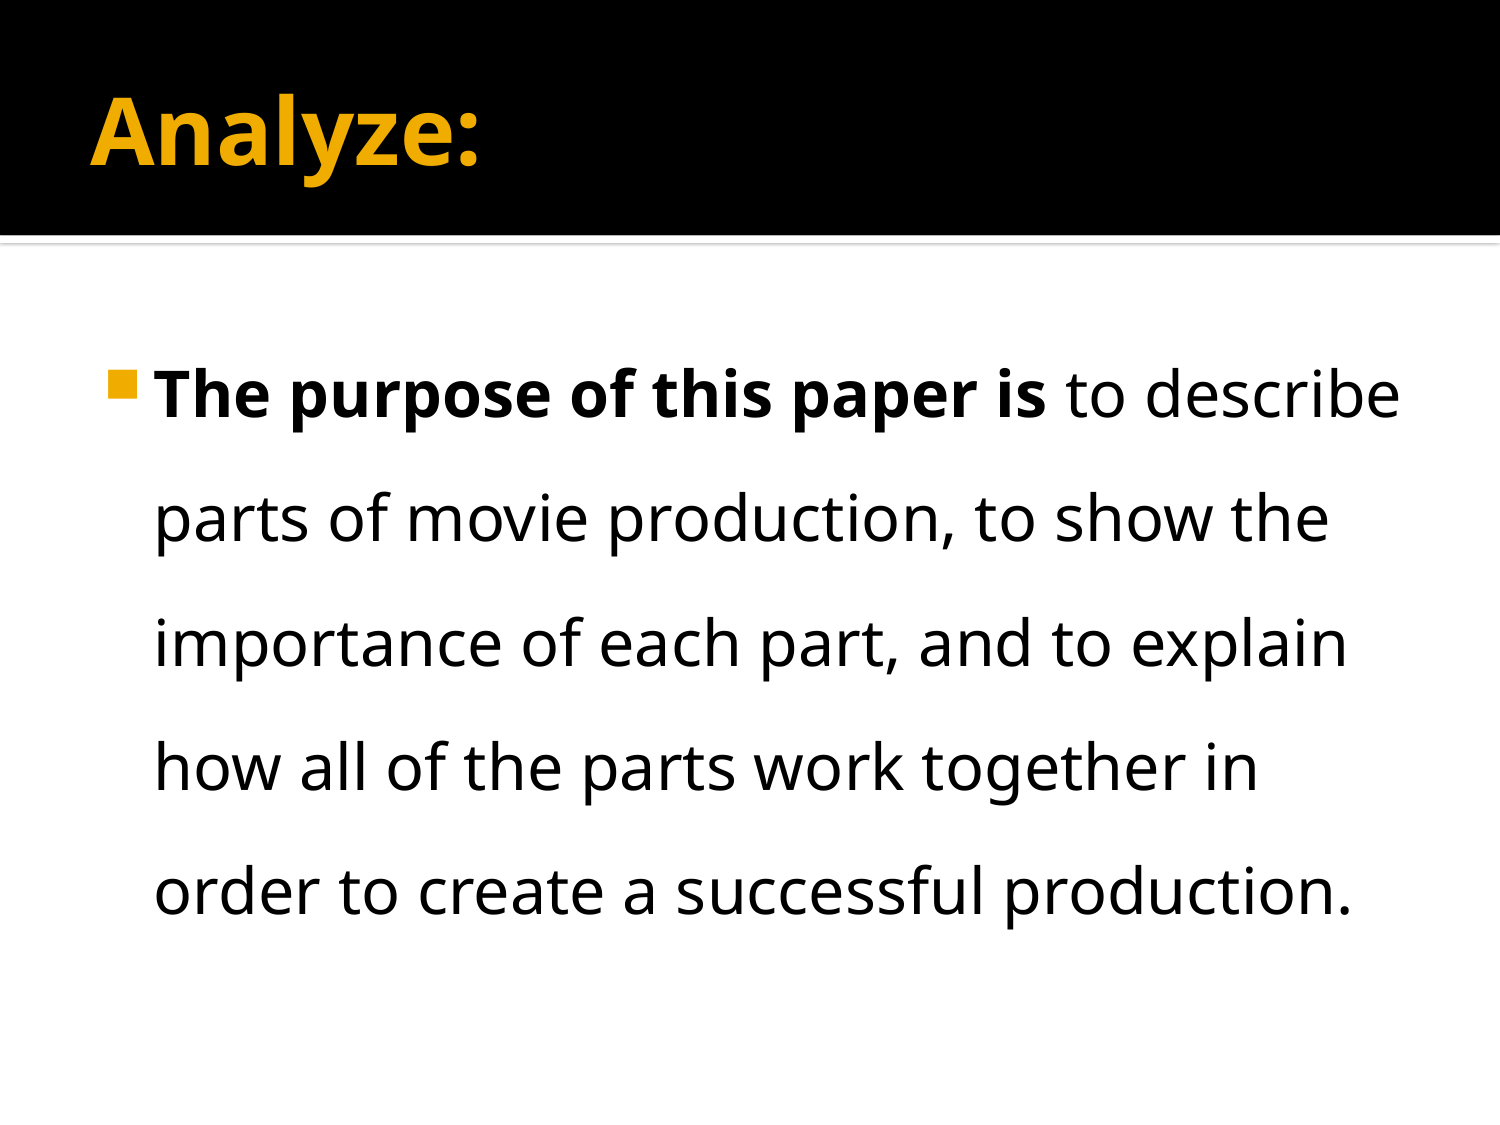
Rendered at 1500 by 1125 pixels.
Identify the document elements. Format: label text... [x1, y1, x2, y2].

list The purpose of this paper is to describe parts of movie production, to show the importance of each part, and to explain how all of the parts work together in order to create a successful production. [75, 291, 1425, 1050]
title Analyze: [75, 25, 1425, 231]
